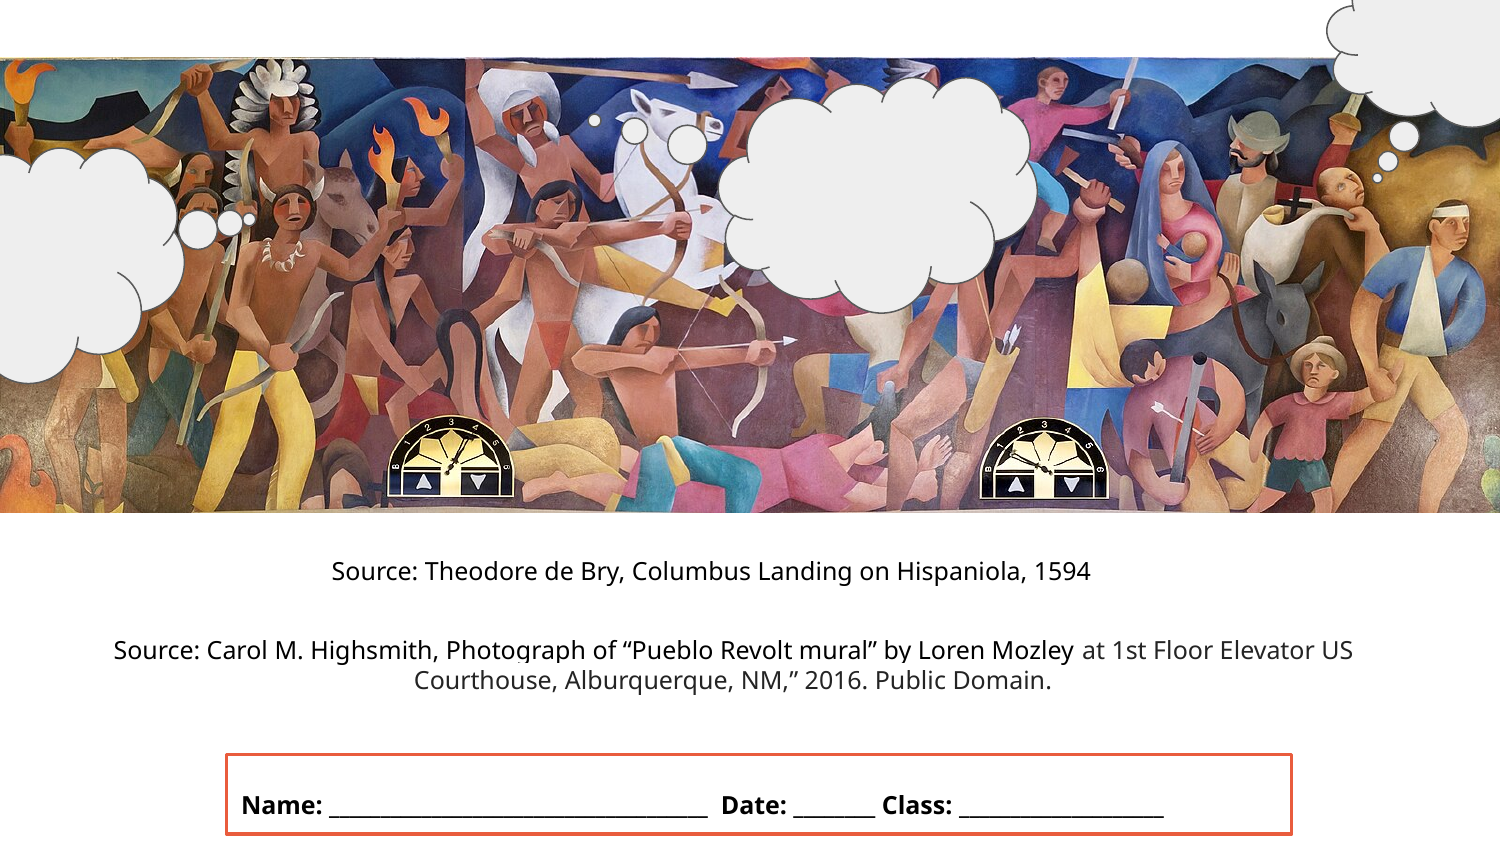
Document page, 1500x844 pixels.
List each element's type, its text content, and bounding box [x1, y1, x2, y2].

text_box Source: Carol M. Highsmith, Photograph of “Pueblo Revolt mural” by Loren Mozley at 1st Floor Elevator US Courthouse, Alburquerque, NM,” 2016. Public Domain. [79, 619, 1388, 710]
picture [0, 57, 1500, 513]
text_box Name: _____________________________________ Date: ________ Class: ____________________ [226, 754, 1292, 834]
text_box [1326, 0, 1500, 57]
text_box Source: Theodore de Bry, Columbus Landing on Hispaniola, 1594 [316, 540, 1151, 601]
